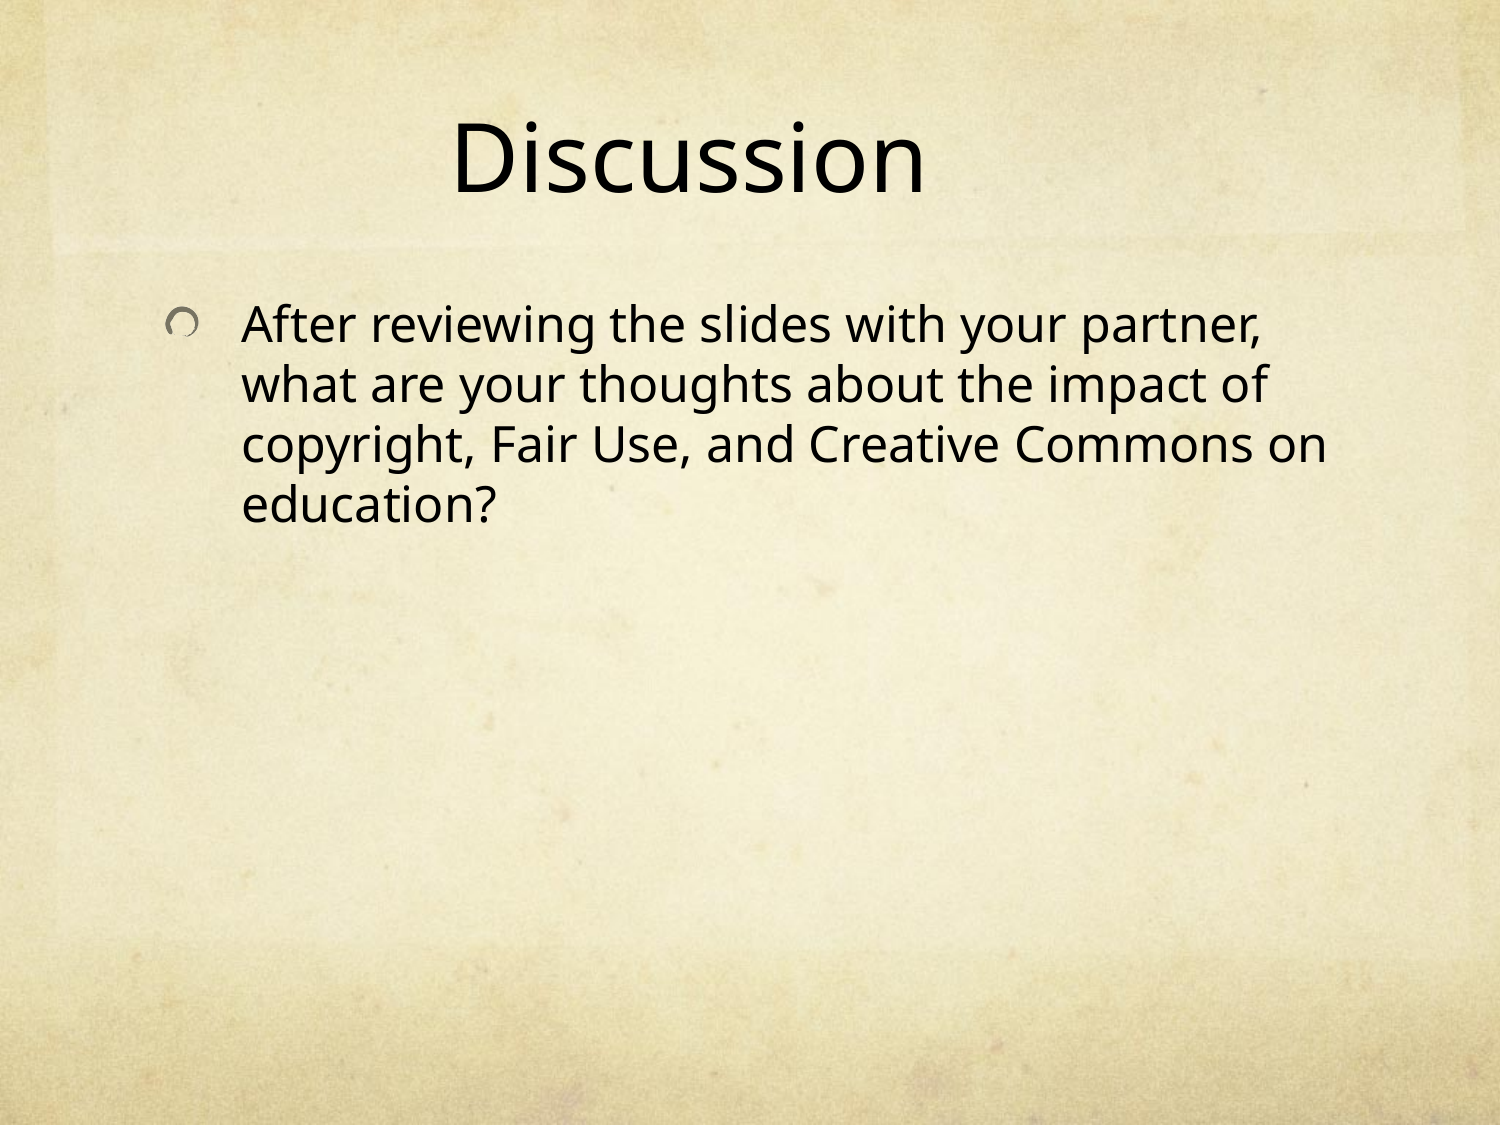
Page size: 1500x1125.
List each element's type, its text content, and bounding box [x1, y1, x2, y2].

list After reviewing the slides with your partner, what are your thoughts about the impact of copyright, Fair Use, and Creative Commons on education? [150, 284, 1350, 950]
picture [0, 0, 1500, 1125]
title Discussion [150, 82, 1350, 225]
